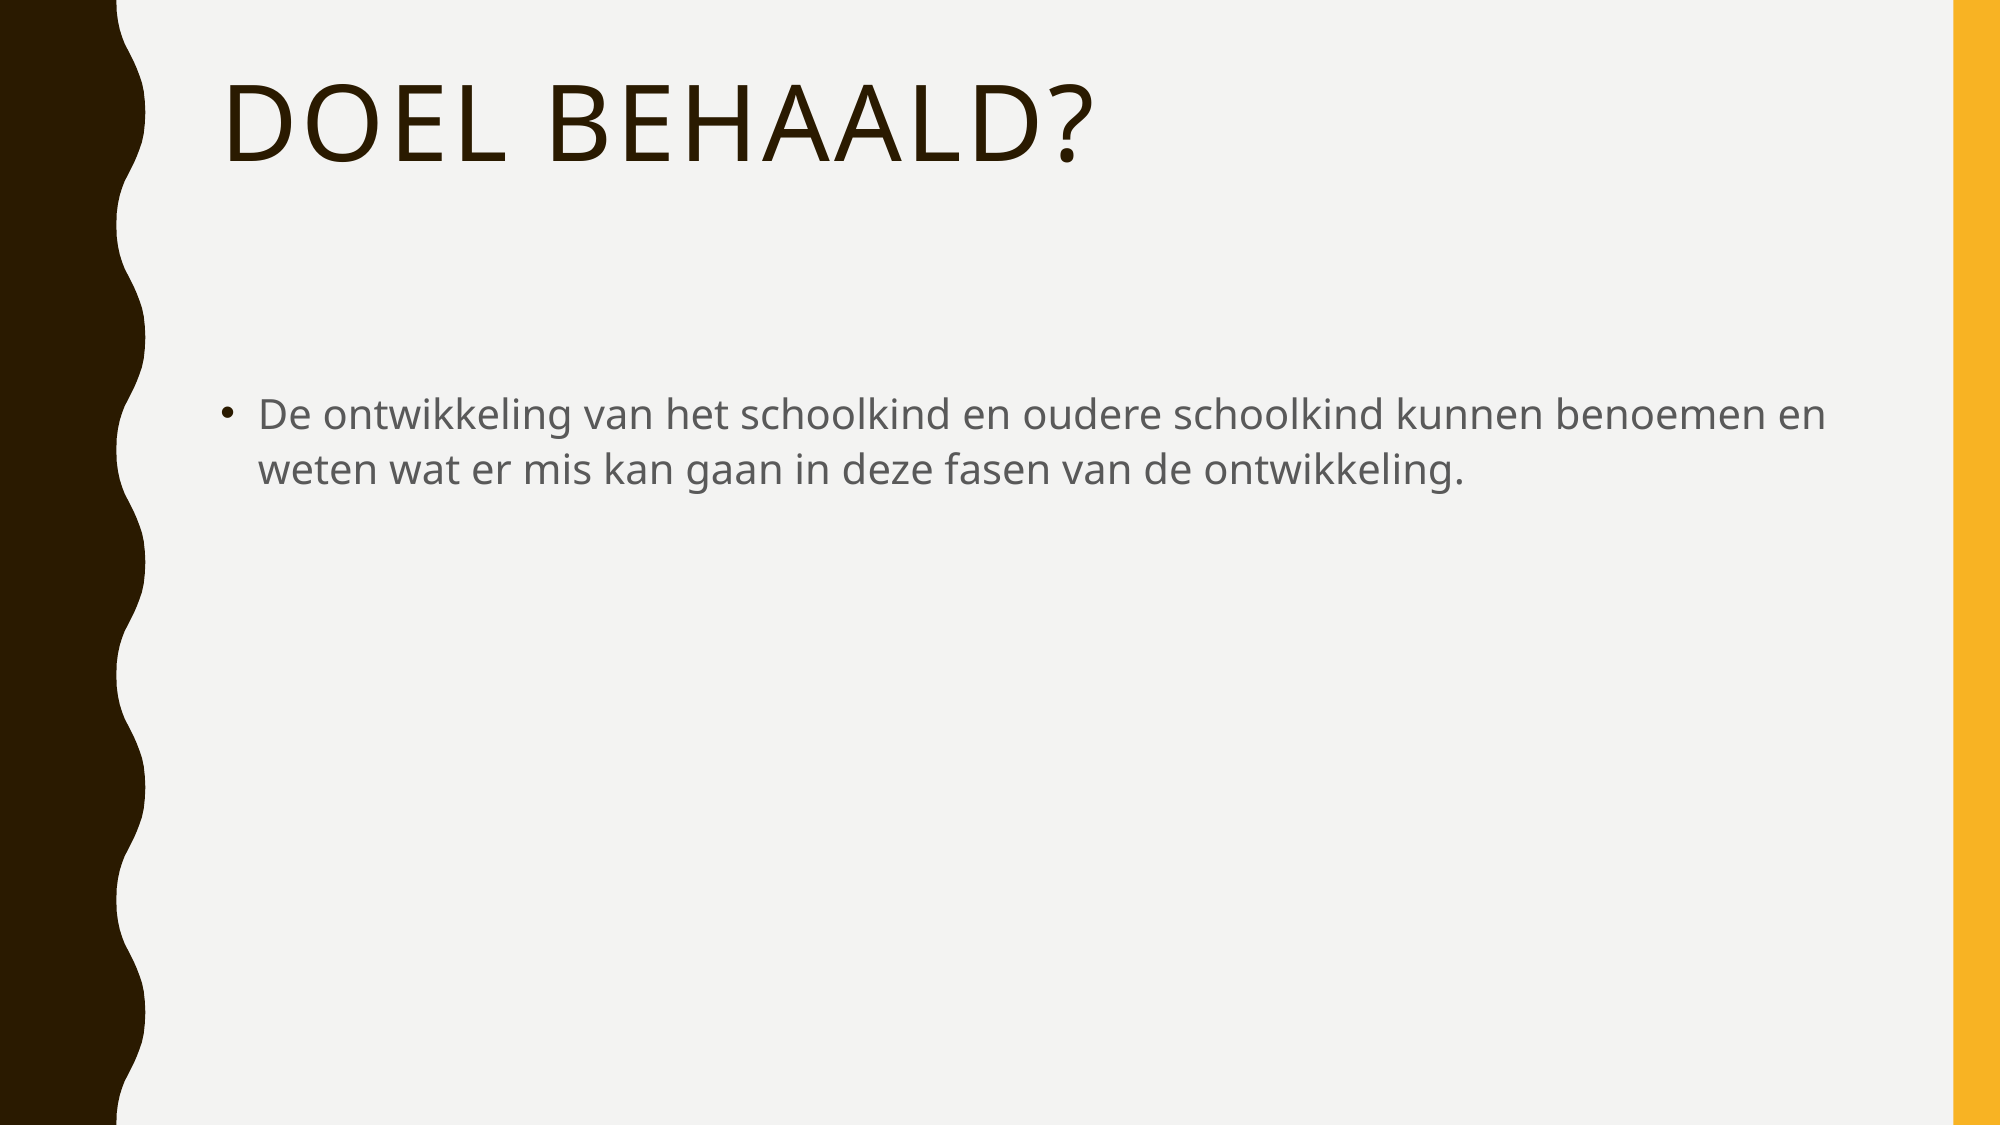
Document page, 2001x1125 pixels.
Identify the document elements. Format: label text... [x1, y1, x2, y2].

list De ontwikkeling van het schoolkind en oudere schoolkind kunnen benoemen en weten wat er mis kan gaan in deze fasen van de ontwikkeling. [205, 375, 1875, 965]
title Doel behaald? [205, 62, 1875, 308]
